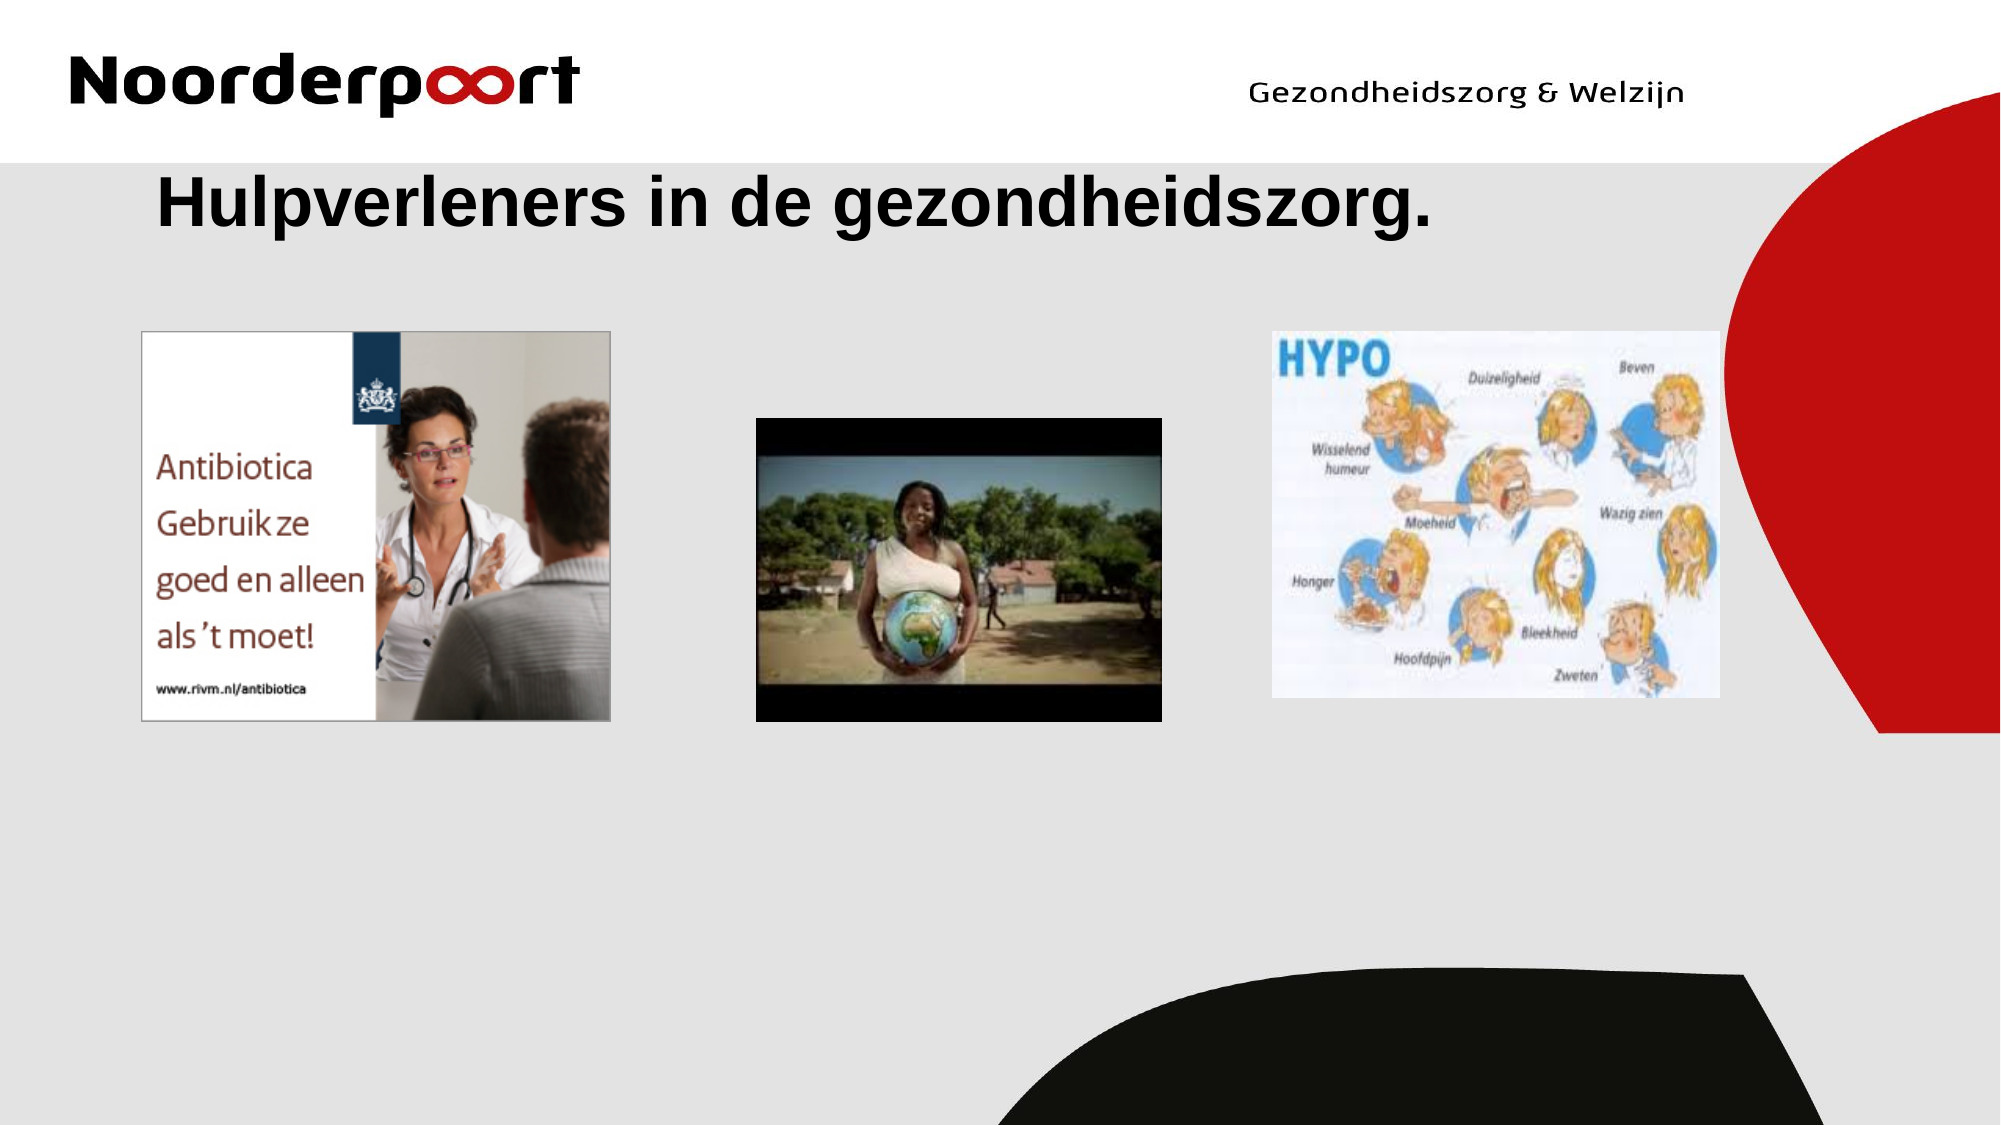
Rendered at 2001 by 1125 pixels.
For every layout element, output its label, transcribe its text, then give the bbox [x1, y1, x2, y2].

picture [0, 0, 2001, 1125]
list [141, 331, 611, 722]
title Hulpverleners in de gezondheidszorg. [141, 187, 1720, 294]
